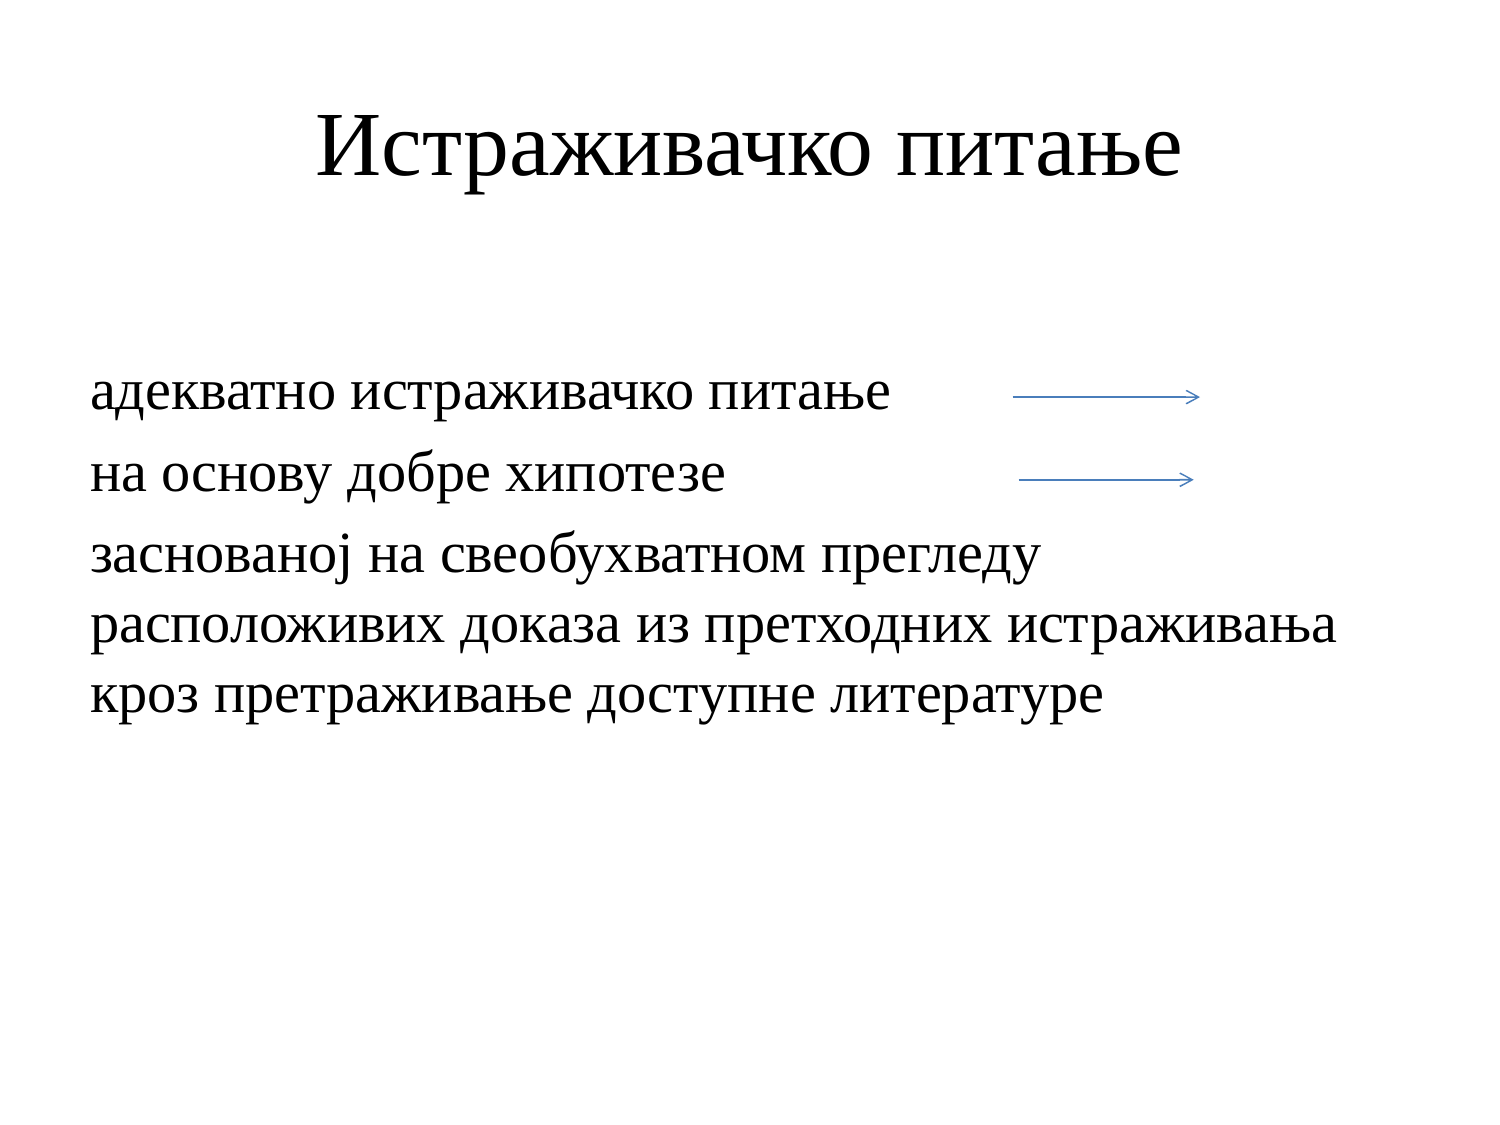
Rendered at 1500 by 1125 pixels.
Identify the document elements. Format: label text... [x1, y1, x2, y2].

title Истраживачко питање [75, 45, 1425, 233]
list адекватно истраживачко питање на основу добре хипотезе заснованој на свеобухватном прегледу расположивих доказа из претходних истраживања кроз претраживање доступне литературе [75, 262, 1425, 1005]
